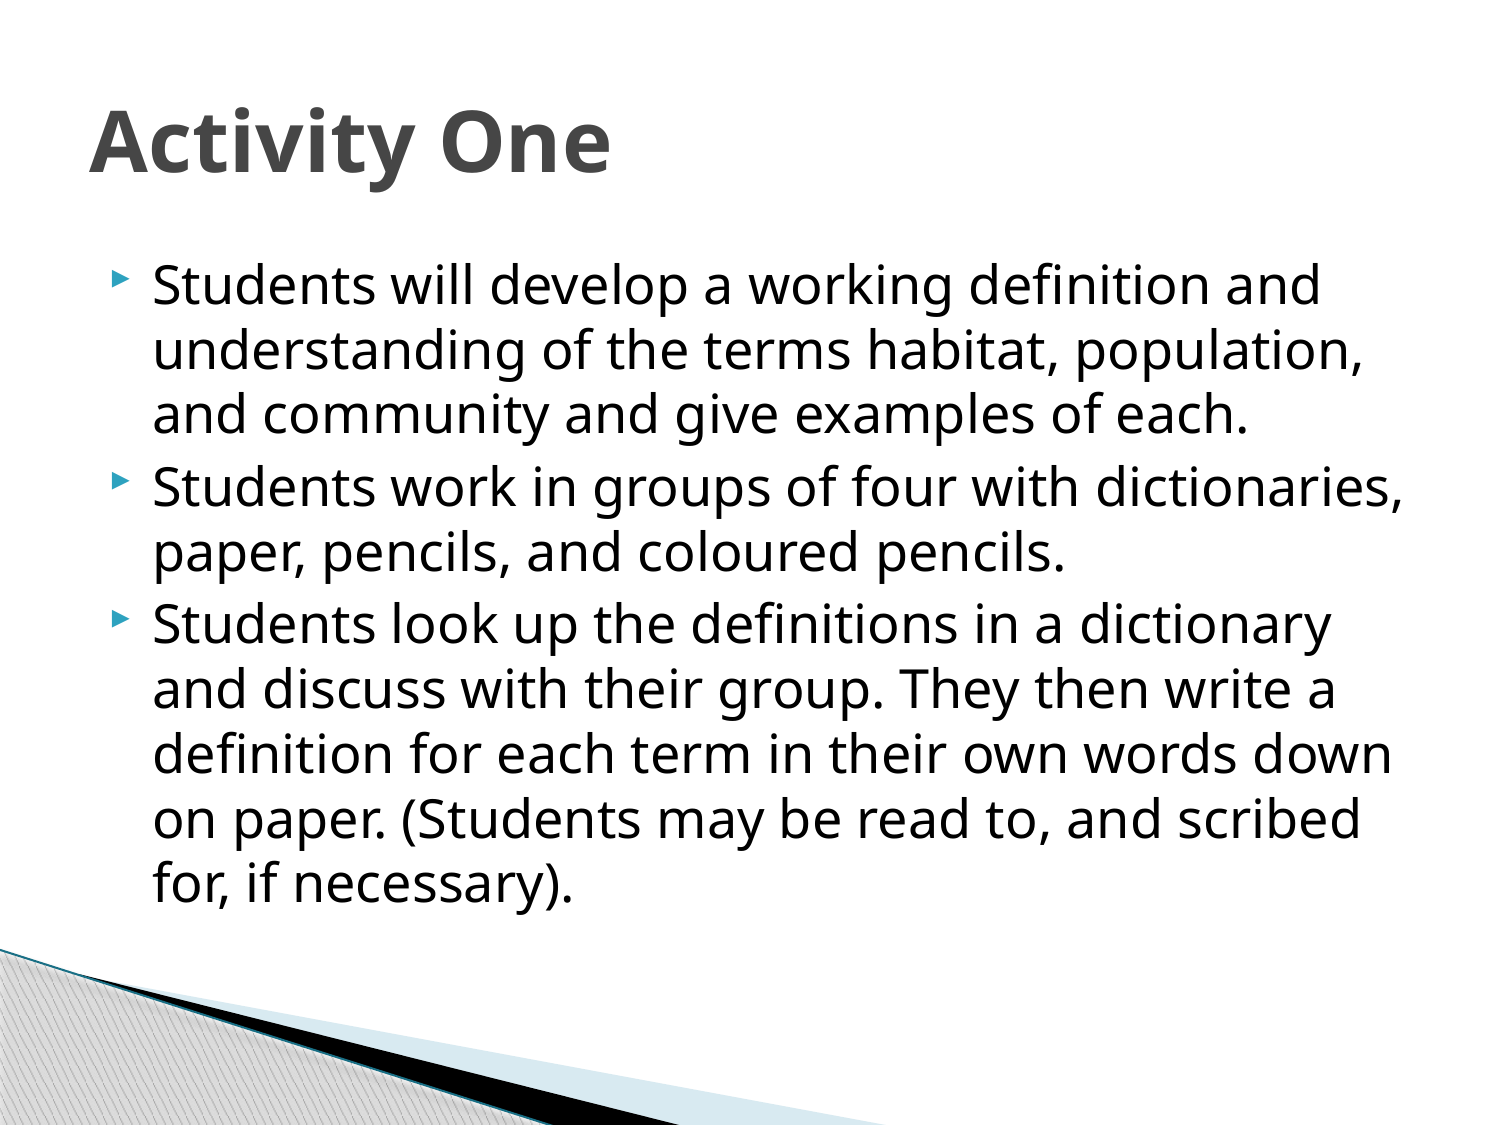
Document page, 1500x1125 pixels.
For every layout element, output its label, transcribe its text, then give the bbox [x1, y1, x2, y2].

list Students will develop a working definition and understanding of the terms habitat, population, and community and give examples of each. Students work in groups of four with dictionaries, paper, pencils, and coloured pencils. Students look up the definitions in a dictionary and discuss with their group. They then write a definition for each term in their own words down on paper. (Students may be read to, and scribed for, if necessary). [74, 242, 1426, 986]
title Activity One [75, 45, 1425, 233]
